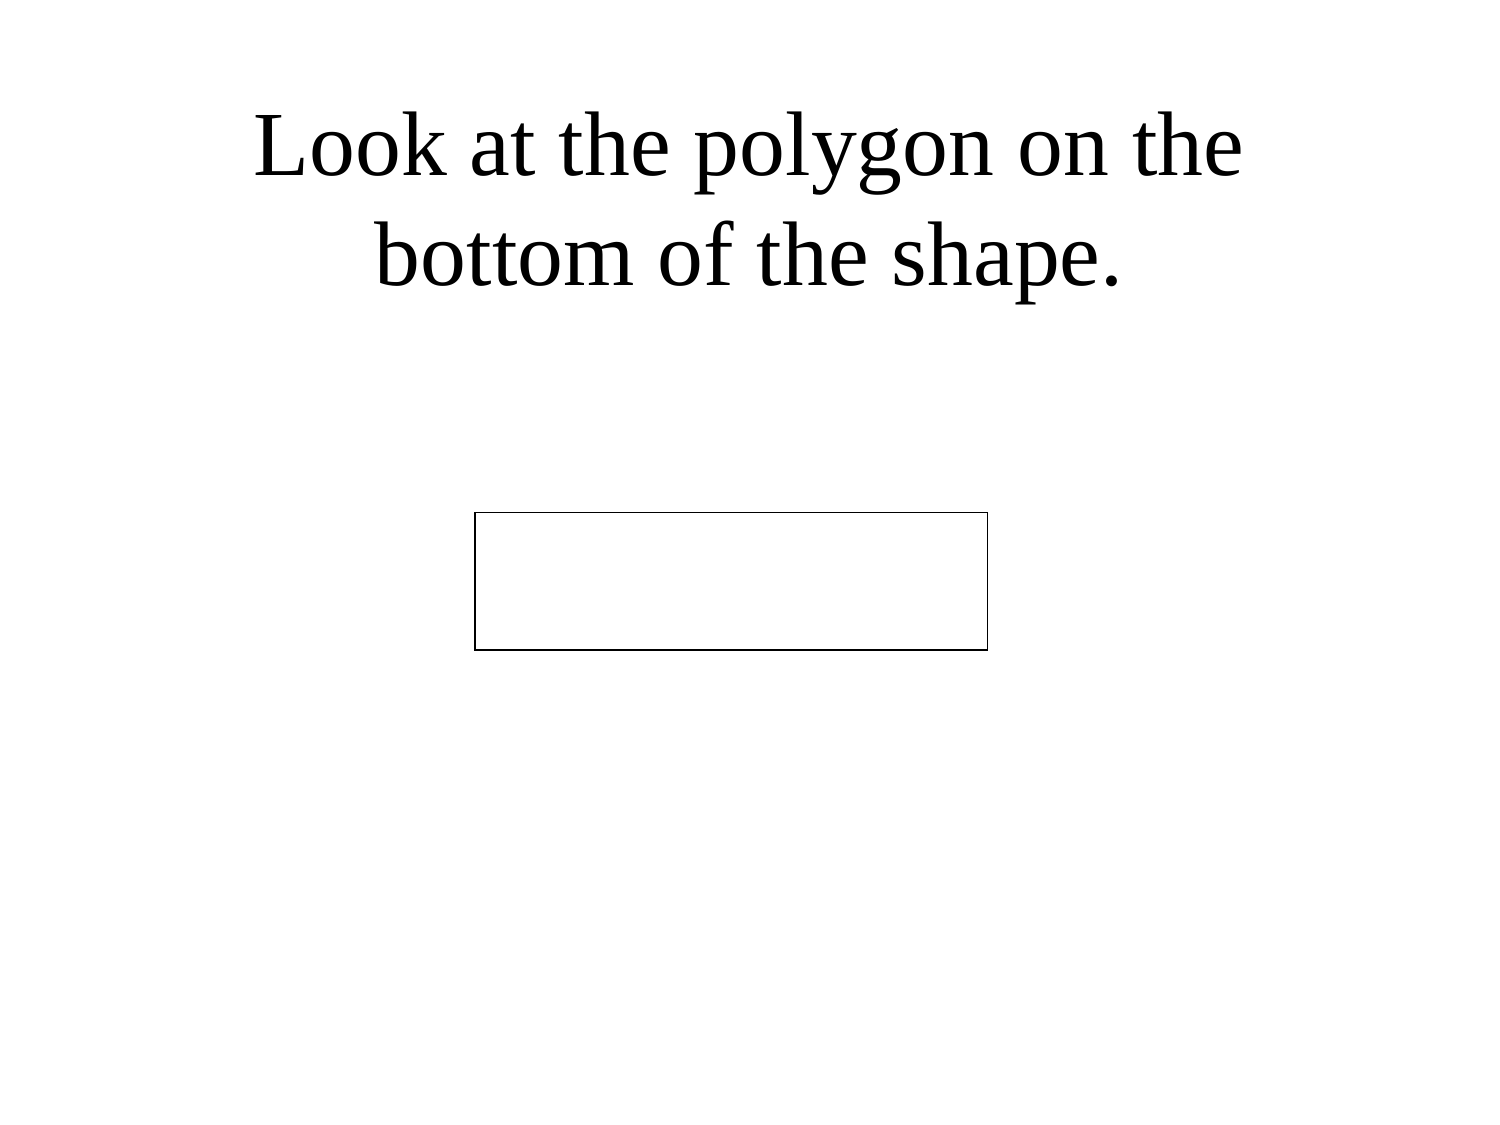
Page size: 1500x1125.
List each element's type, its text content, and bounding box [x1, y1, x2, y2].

title Look at the polygon on the bottom of the shape. [112, 99, 1388, 288]
text_box [474, 512, 988, 650]
